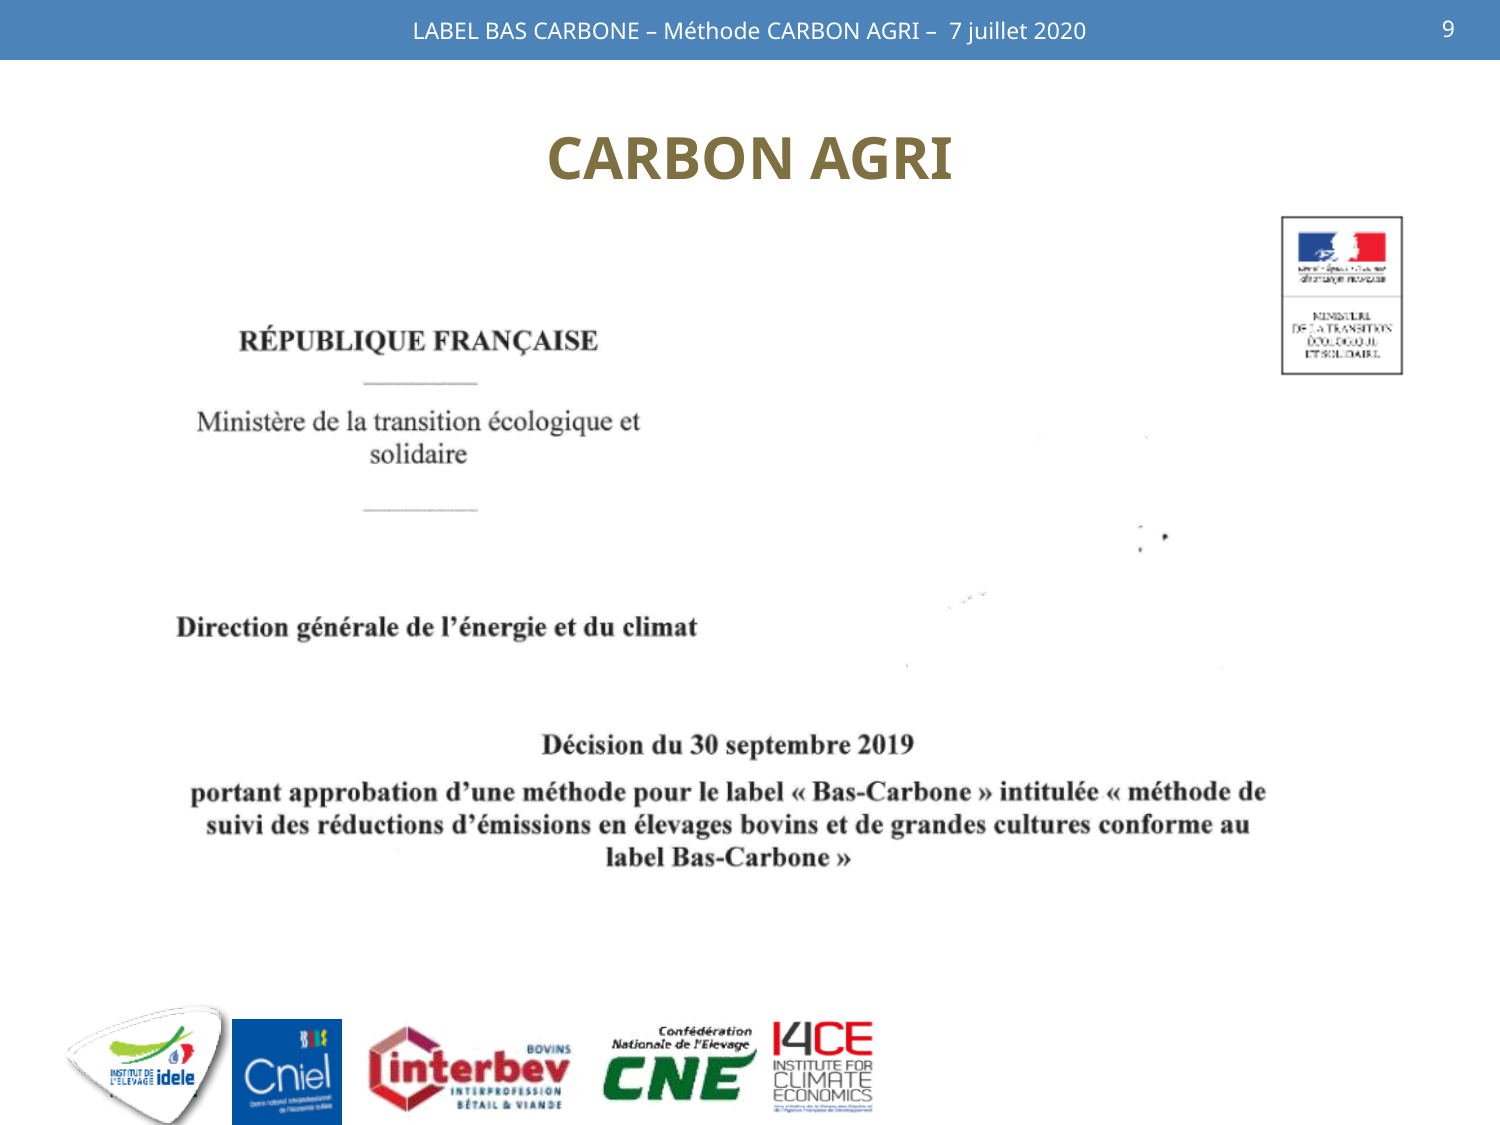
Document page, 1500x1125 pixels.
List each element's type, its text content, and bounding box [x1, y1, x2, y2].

picture [108, 213, 1407, 907]
picture [771, 1019, 875, 1117]
picture [67, 1007, 221, 1123]
slide_number 9 [1397, 0, 1500, 60]
footer LABEL BAS CARBONE – Méthode CARBON AGRI – 7 juillet 2020 [103, 0, 1397, 60]
title CARBON AGRI [103, 60, 1397, 270]
picture [361, 1022, 575, 1123]
picture [593, 1019, 765, 1111]
picture [232, 1019, 342, 1125]
